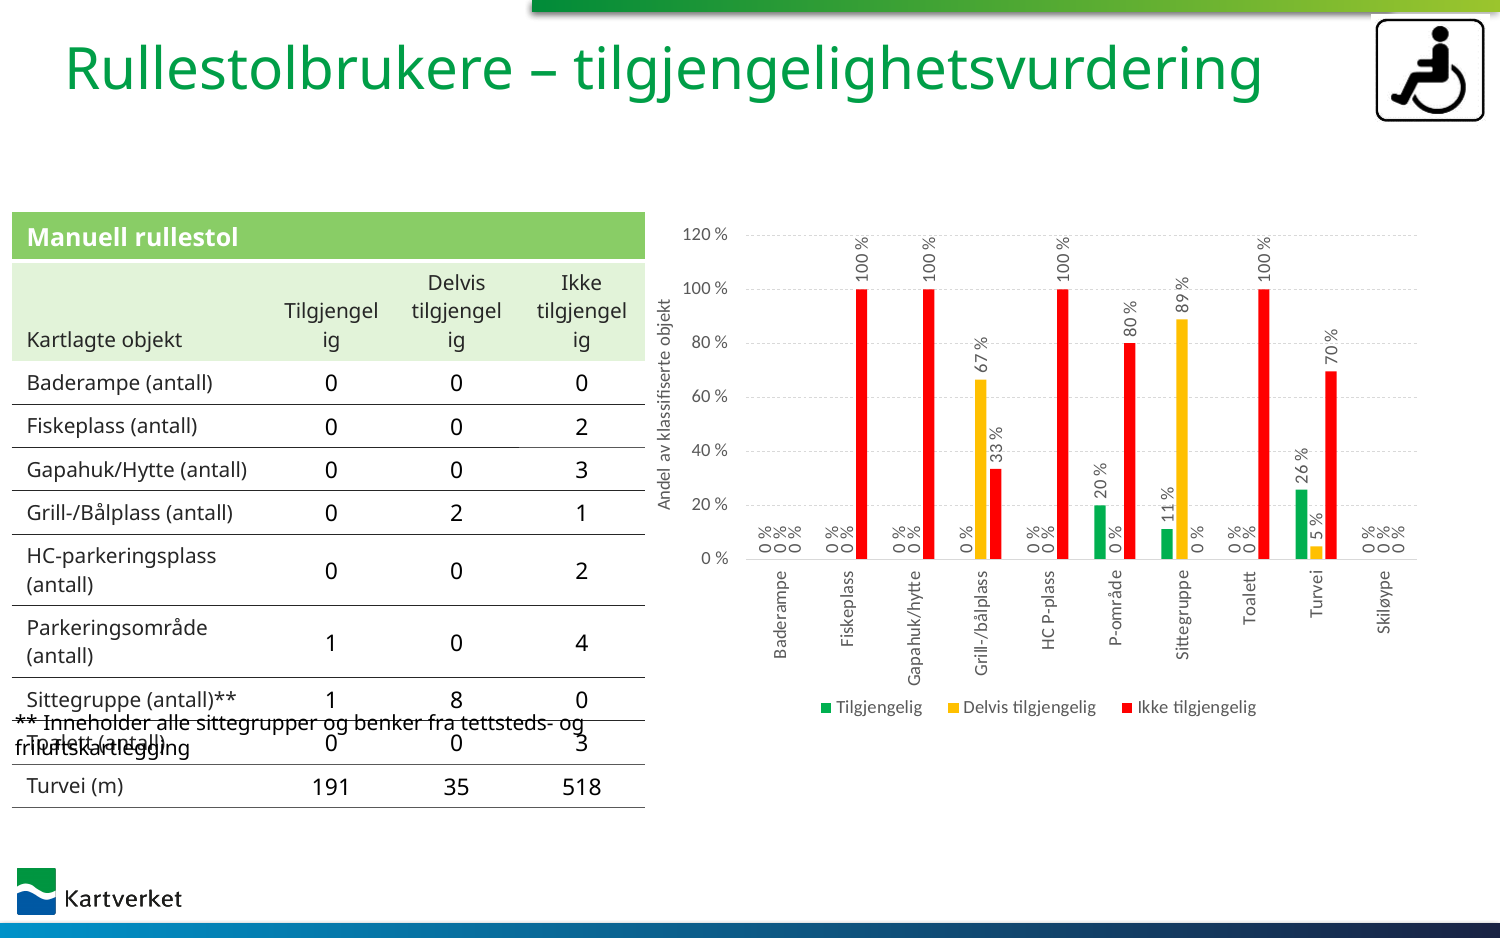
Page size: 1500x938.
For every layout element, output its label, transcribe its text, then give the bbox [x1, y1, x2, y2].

table_cell 4 [519, 606, 638, 677]
table_cell 0 [269, 535, 394, 605]
text_box ** Inneholder alle sittegrupper og benker fra tettsteds- og friluftskartlegging [0, 702, 745, 768]
table_cell Sittegruppe (antall)** [12, 678, 269, 702]
table_cell Tilgjengelig [269, 263, 394, 361]
table_cell 0 [394, 535, 519, 605]
table_cell 1 [269, 678, 394, 702]
table_cell 2 [394, 491, 519, 534]
table_cell Gapahuk/Hytte (antall) [12, 448, 269, 490]
table_cell 0 [519, 361, 638, 404]
table_cell 0 [394, 361, 519, 404]
table_cell 0 [394, 448, 519, 490]
text_box Rullestolbrukere – tilgjengelighetsvurdering [49, 12, 1372, 109]
table_cell 2 [519, 405, 638, 447]
table_cell Baderampe (antall) [12, 361, 269, 404]
table_cell 0 [519, 678, 638, 702]
table_cell 1 [269, 606, 394, 677]
table_header Manuell rullestol [12, 212, 645, 259]
picture [643, 218, 1427, 728]
table_cell 191 [269, 768, 394, 807]
table_cell 518 [519, 768, 645, 807]
table_cell Ikke tilgjengelig [519, 263, 638, 361]
table_cell 0 [269, 448, 394, 490]
table_cell 2 [519, 535, 638, 605]
picture [1371, 13, 1491, 127]
table_cell 0 [394, 405, 519, 447]
table_cell 0 [269, 405, 394, 447]
table_cell Parkeringsområde (antall) [12, 606, 269, 677]
table_cell 0 [394, 606, 519, 677]
table_cell 1 [519, 491, 638, 534]
table_cell Turvei (m) [12, 768, 269, 807]
table_cell 0 [269, 361, 394, 404]
table_cell 8 [394, 678, 519, 702]
table_cell 35 [394, 768, 519, 807]
table_cell 3 [519, 448, 638, 490]
table_cell Grill-/Bålplass (antall) [12, 491, 269, 534]
table_cell Fiskeplass (antall) [12, 405, 269, 447]
table_cell Delvis tilgjengelig [394, 263, 519, 361]
table_cell 0 [269, 491, 394, 534]
table_cell HC-parkeringsplass (antall) [12, 535, 269, 605]
table_cell Kartlagte objekt [12, 263, 269, 361]
